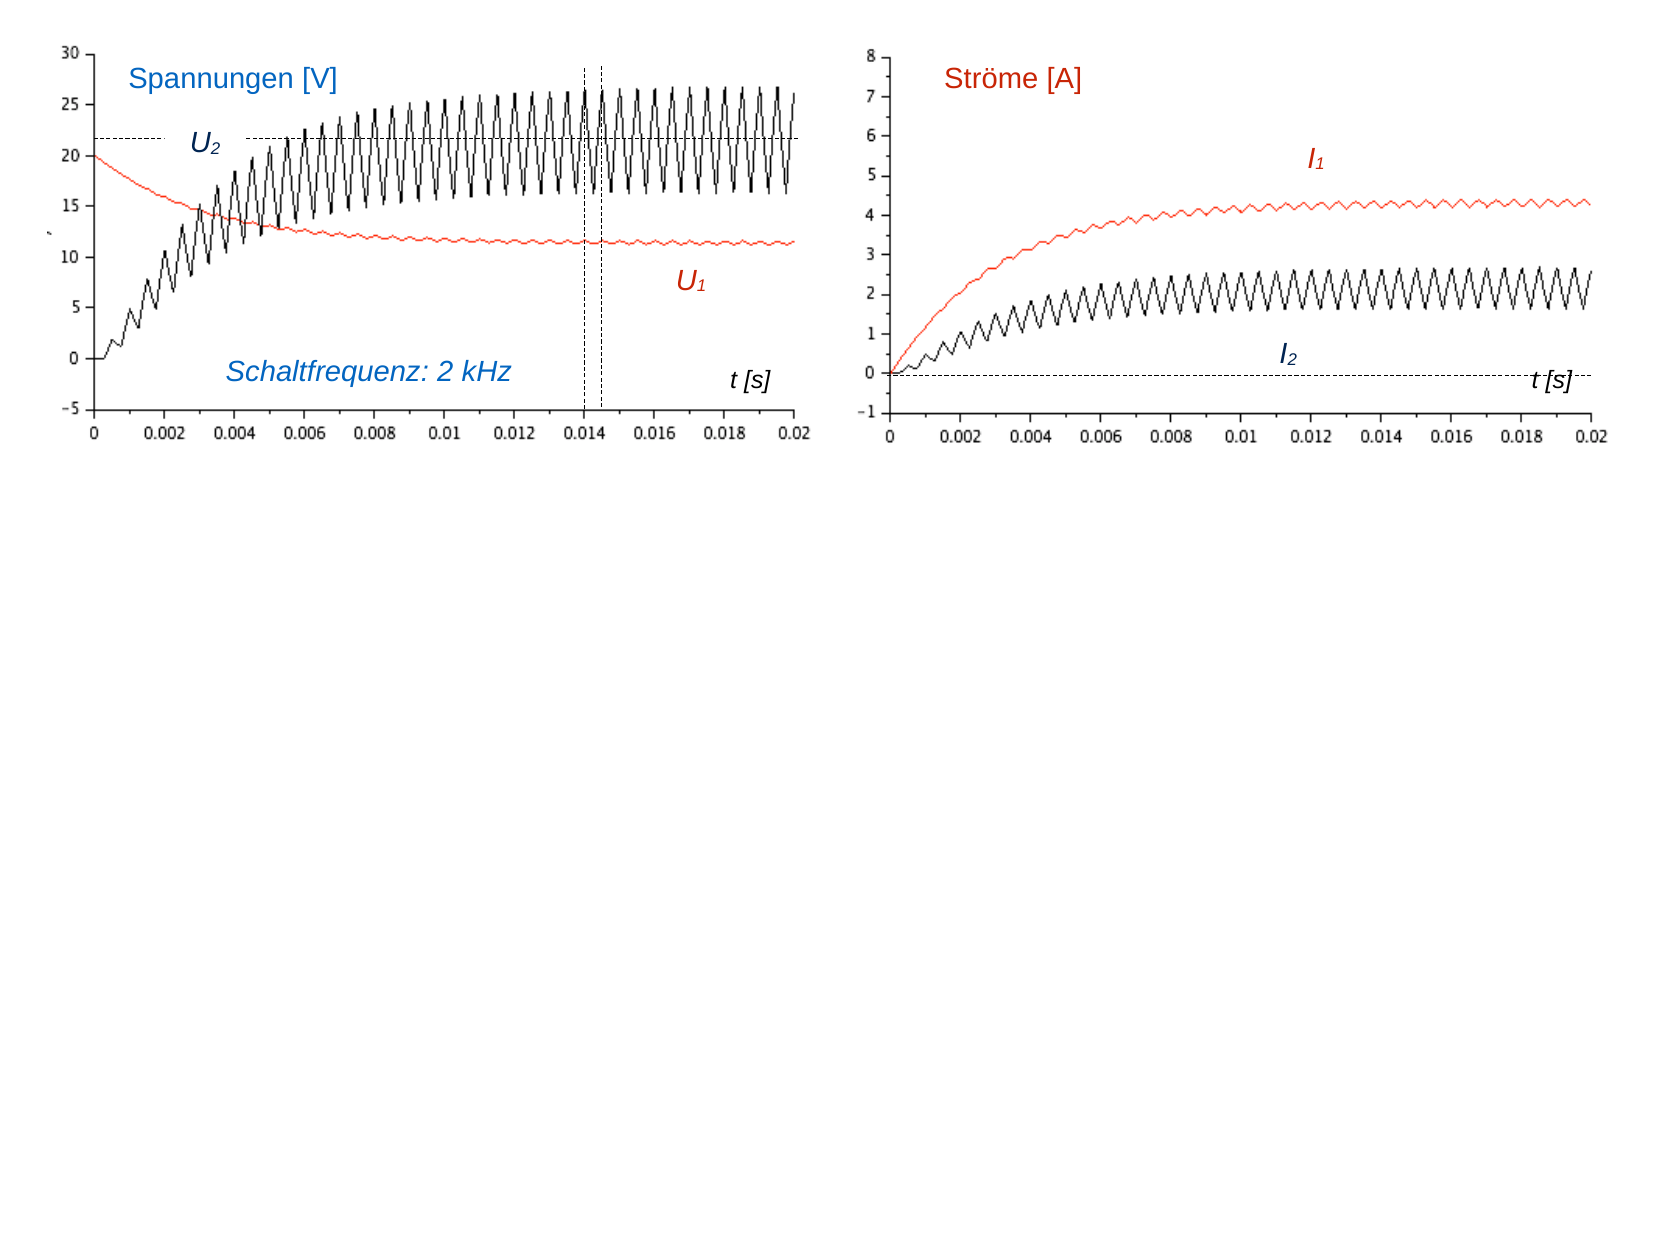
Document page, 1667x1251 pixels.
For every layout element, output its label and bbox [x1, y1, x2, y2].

picture [46, 37, 812, 444]
picture [849, 37, 1614, 449]
